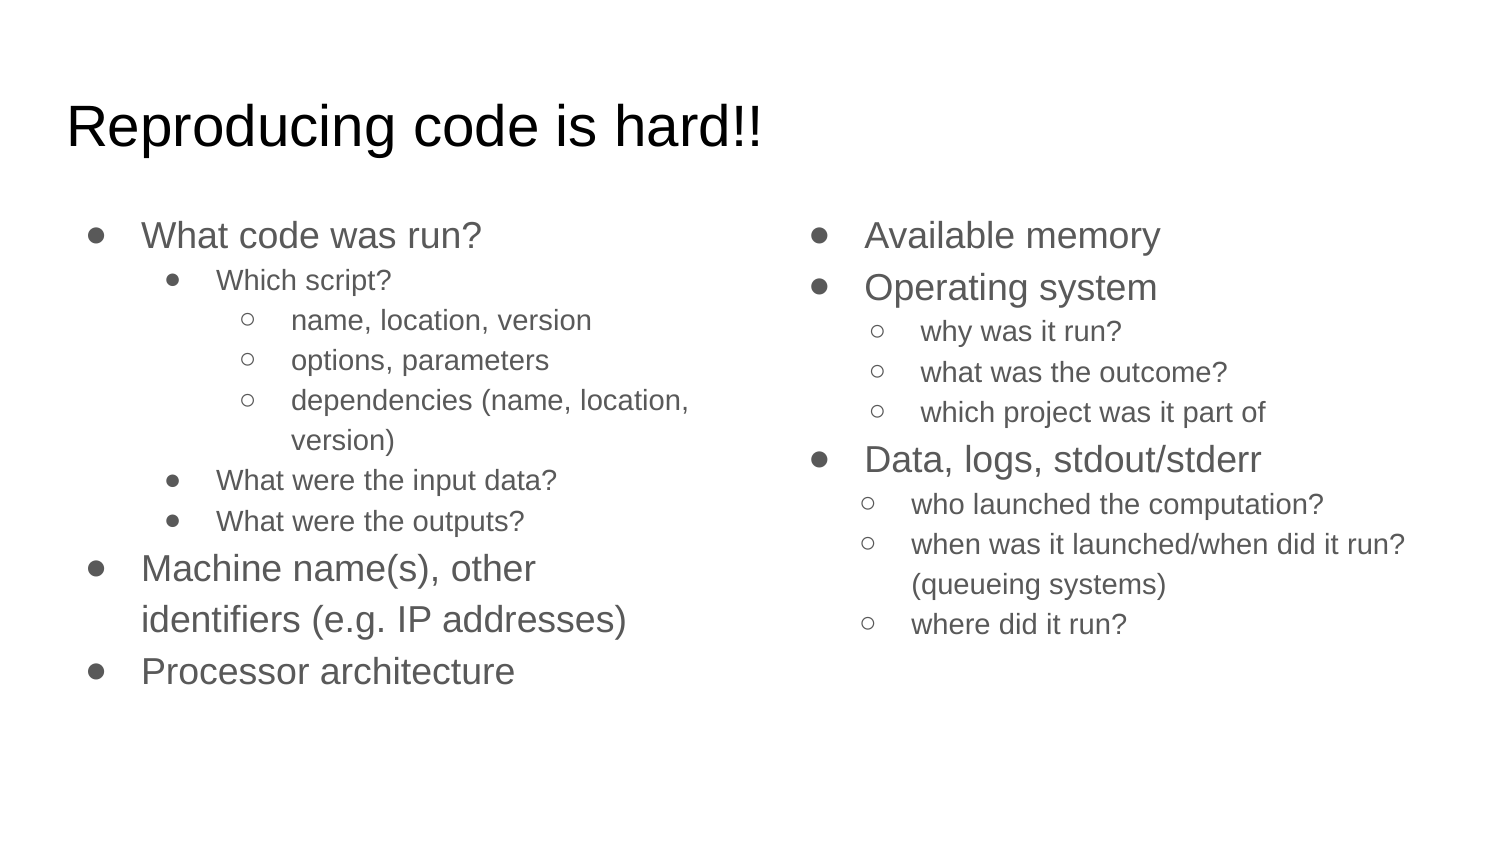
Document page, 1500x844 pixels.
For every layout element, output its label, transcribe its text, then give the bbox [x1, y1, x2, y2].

list Available memory Operating system why was it run? what was the outcome? which project was it part of Data, logs, stdout/stderr who launched the computation? when was it launched/when did it run? (queueing systems) where did it run? [774, 189, 1440, 750]
title Reproducing code is hard!! [51, 72, 1449, 167]
list What code was run? Which script? name, location, version options, parameters dependencies (name, location, version) What were the input data? What were the outputs? Machine name(s), other identifiers (e.g. IP addresses) Processor architecture [51, 189, 716, 750]
